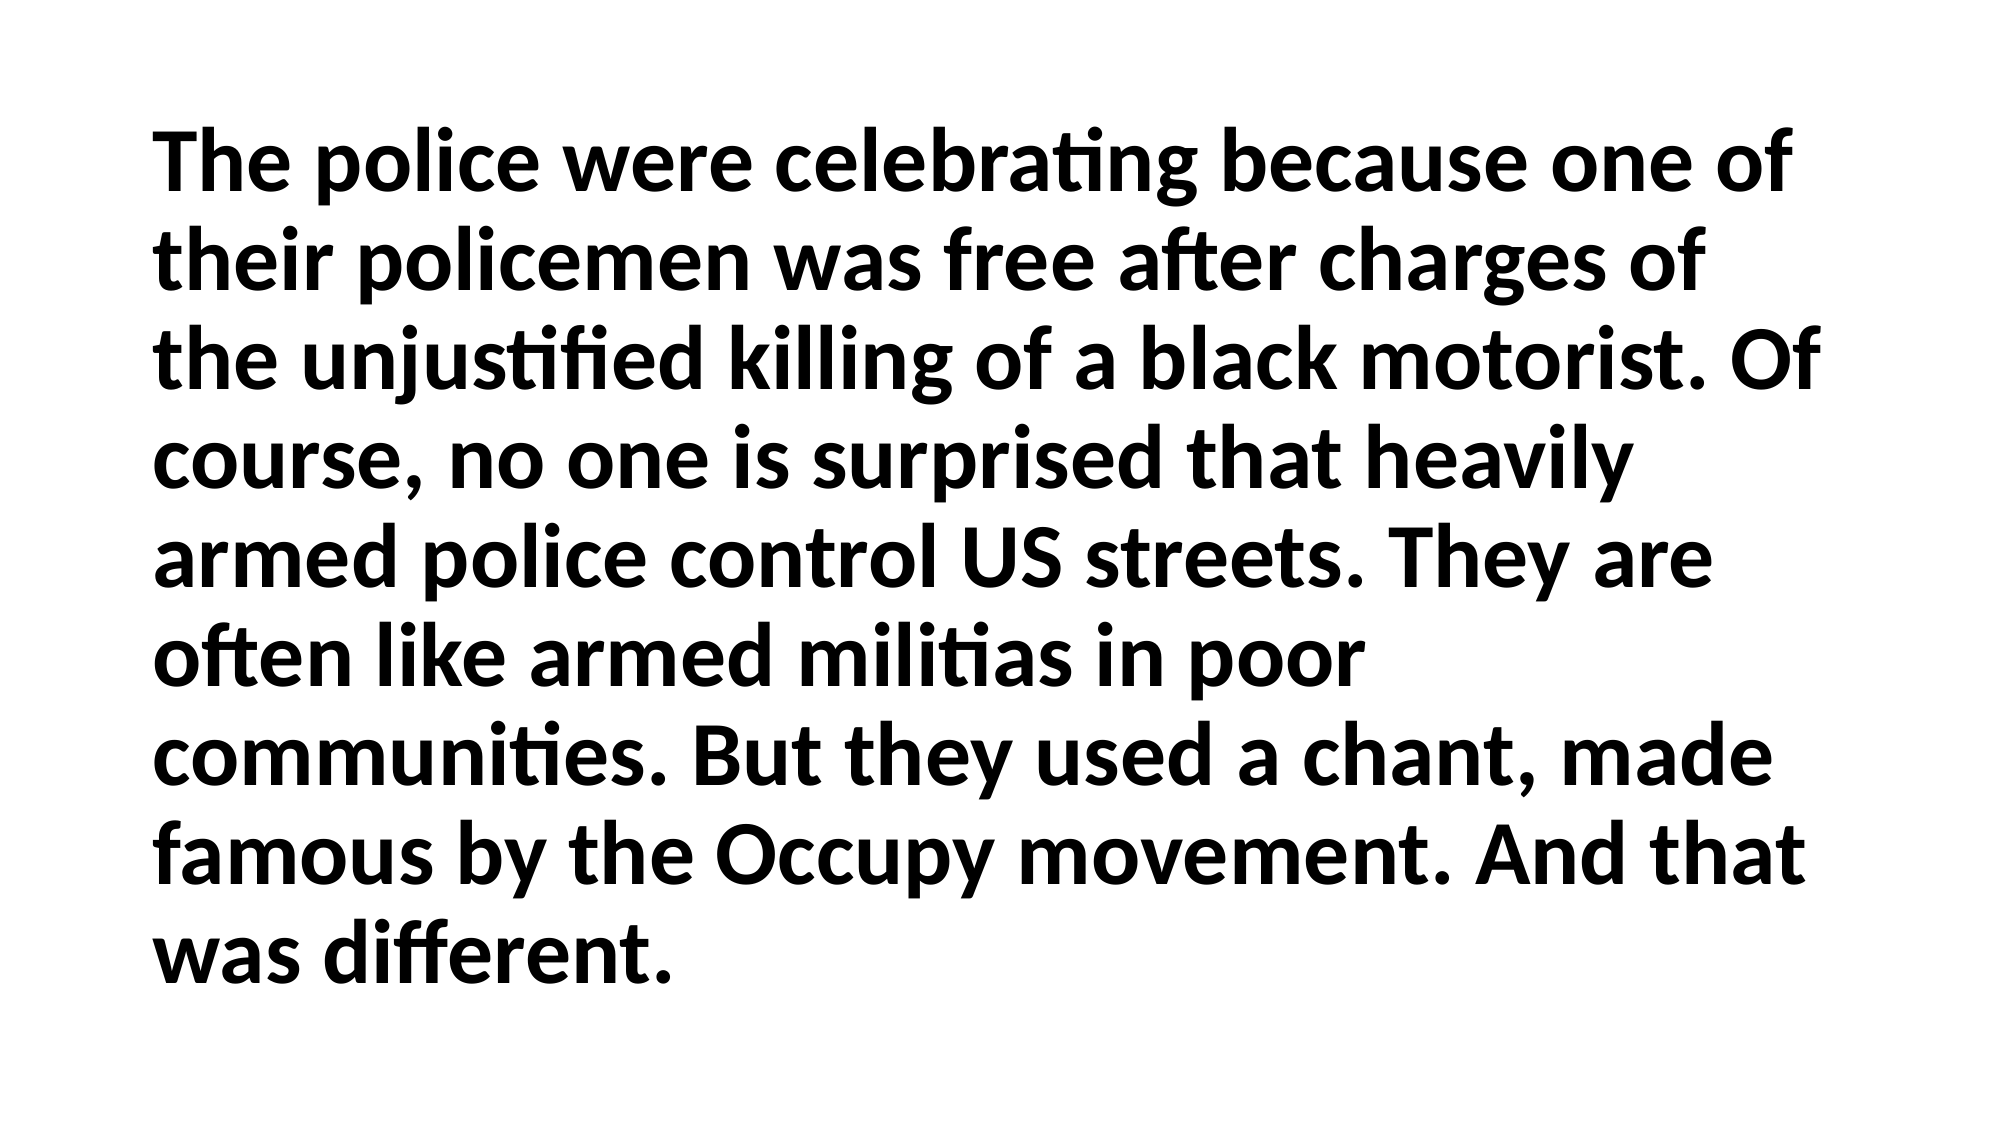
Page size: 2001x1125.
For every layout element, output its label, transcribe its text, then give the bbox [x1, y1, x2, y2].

list The police were celebrating because one of their policemen was free after charges of the unjustified killing of a black motorist. Of course, no one is surprised that heavily armed police control US streets. They are often like armed militias in poor communities. But they used a chant, made famous by the Occupy movement. And that was different. [137, 104, 1863, 1014]
